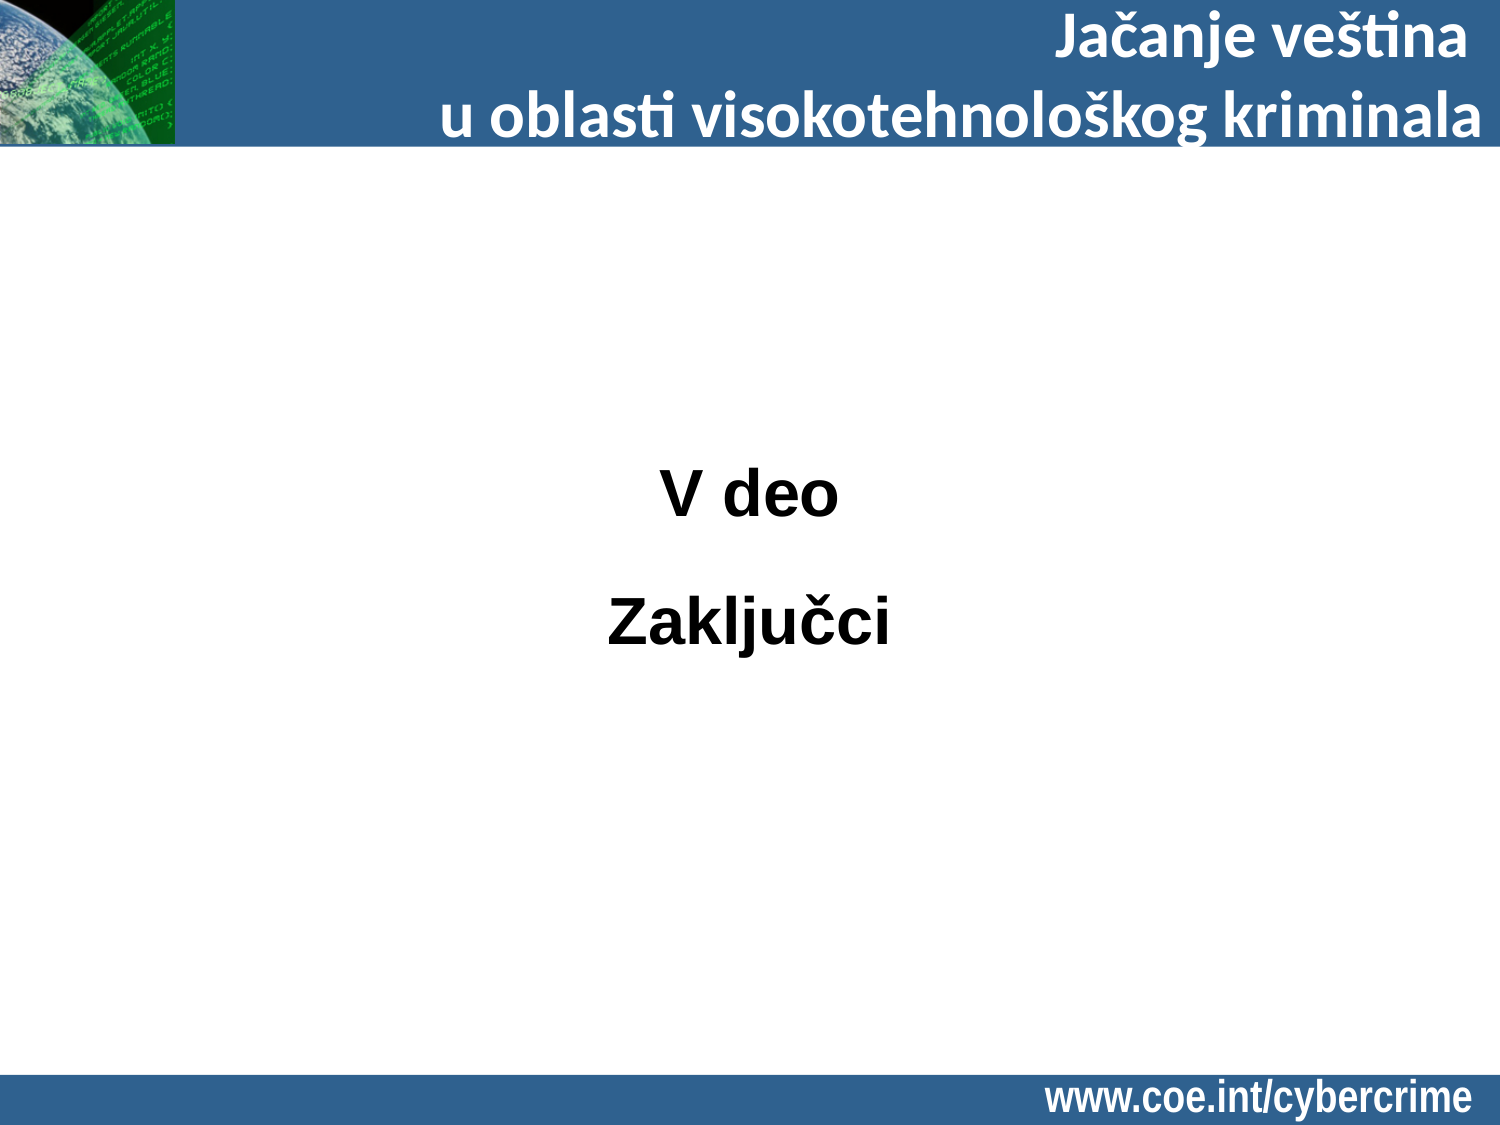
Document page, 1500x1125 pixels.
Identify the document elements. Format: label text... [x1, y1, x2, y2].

text_box V deo Zaključci [50, 457, 1450, 665]
text_box www.coe.int/cybercrime [1030, 1059, 1500, 1125]
text_box [0, 1073, 1030, 1125]
picture [0, 0, 175, 144]
text_box Jačanje veština u oblasti visokotehnološkog kriminala [177, 0, 1500, 149]
